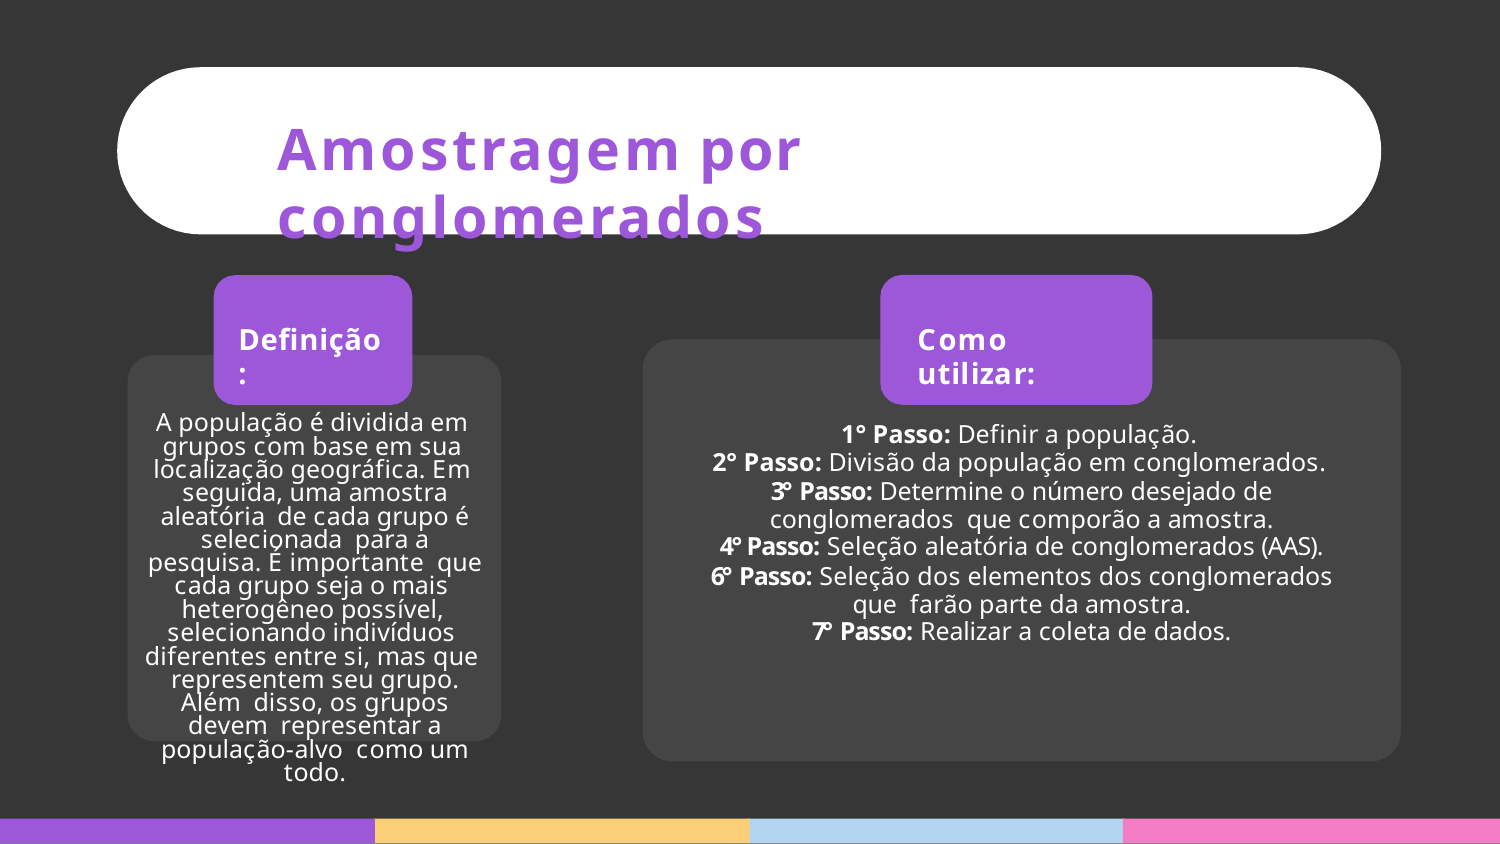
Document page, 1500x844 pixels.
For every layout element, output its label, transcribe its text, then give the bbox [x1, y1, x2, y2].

text_box A população é dividida em grupos com base em sua localização geográfica. Em seguida, uma amostra aleatória de cada grupo é selecionada para a pesquisa. É importante que cada grupo seja o mais heterogêneo possível, selecionando indivíduos diferentes entre si, mas que representem seu grupo. Além disso, os grupos devem representar a população-alvo como um todo. [142, 750, 486, 787]
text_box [127, 274, 502, 742]
title Amostragem por conglomerados [275, 110, 1225, 254]
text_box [0, 818, 1500, 844]
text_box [642, 274, 1402, 762]
text_box [117, 67, 1382, 235]
